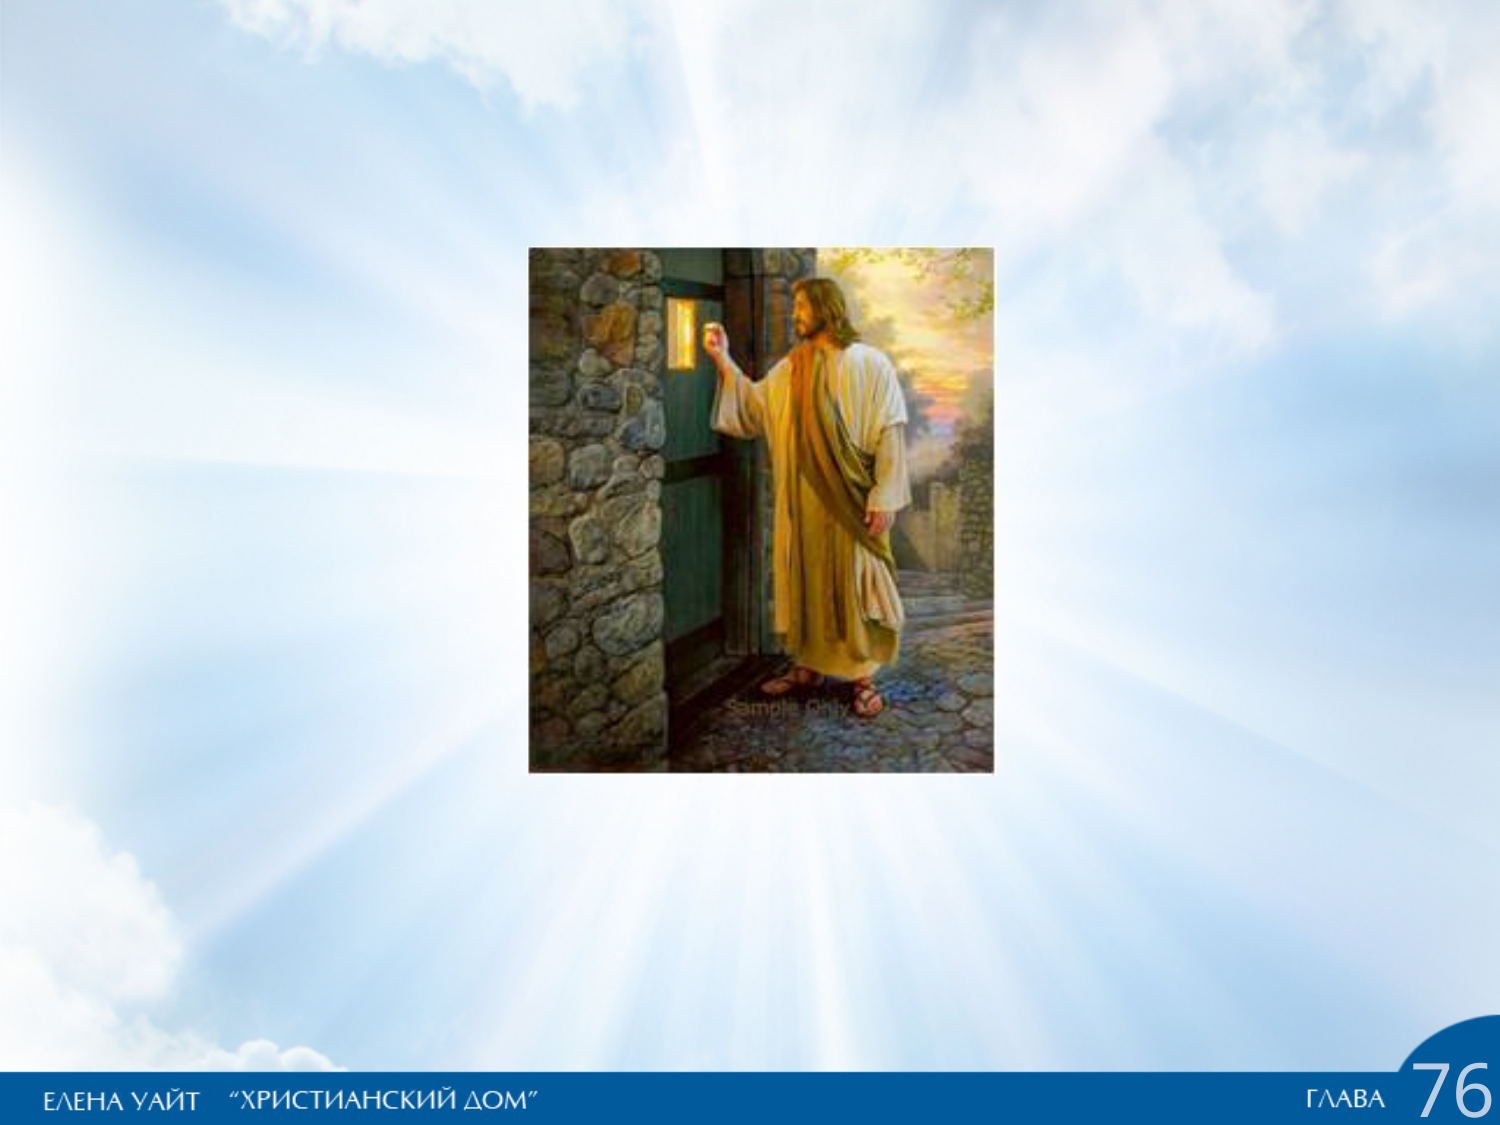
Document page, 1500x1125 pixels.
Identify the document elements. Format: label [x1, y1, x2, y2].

list [527, 245, 997, 776]
picture [0, 0, 1500, 1125]
